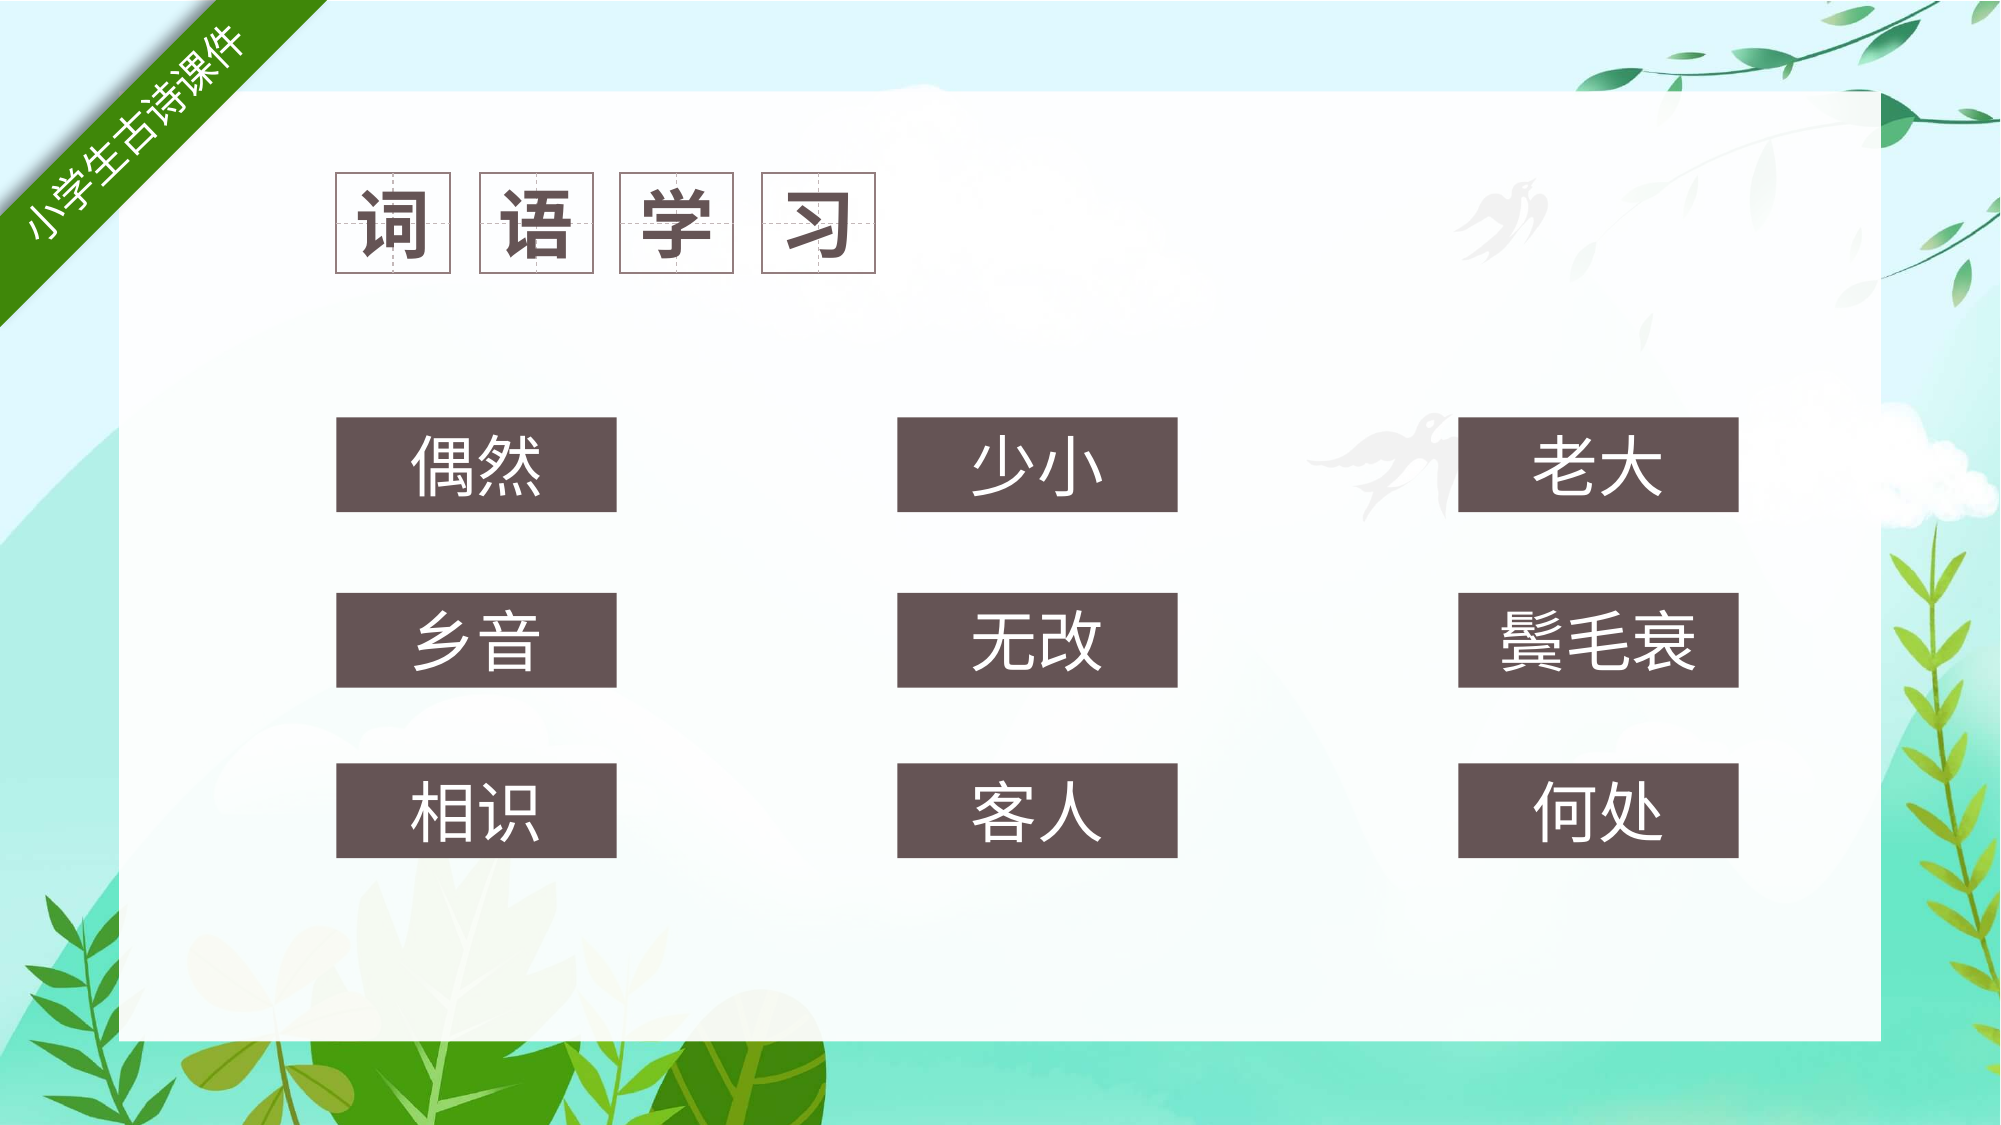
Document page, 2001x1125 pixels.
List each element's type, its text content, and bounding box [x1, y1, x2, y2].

text_box 何处 [1458, 763, 1739, 859]
text_box 乡音 [336, 592, 617, 688]
text_box 无改 [897, 592, 1178, 688]
text_box 相识 [336, 763, 617, 859]
text_box 客人 [897, 763, 1178, 859]
text_box 鬓毛衰 [1458, 592, 1739, 688]
picture [0, 1, 2001, 1125]
text_box 老大 [1458, 417, 1739, 513]
text_box 少小 [897, 417, 1178, 513]
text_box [336, 170, 875, 277]
text_box 偶然 [336, 417, 617, 513]
picture [0, 1, 214, 215]
